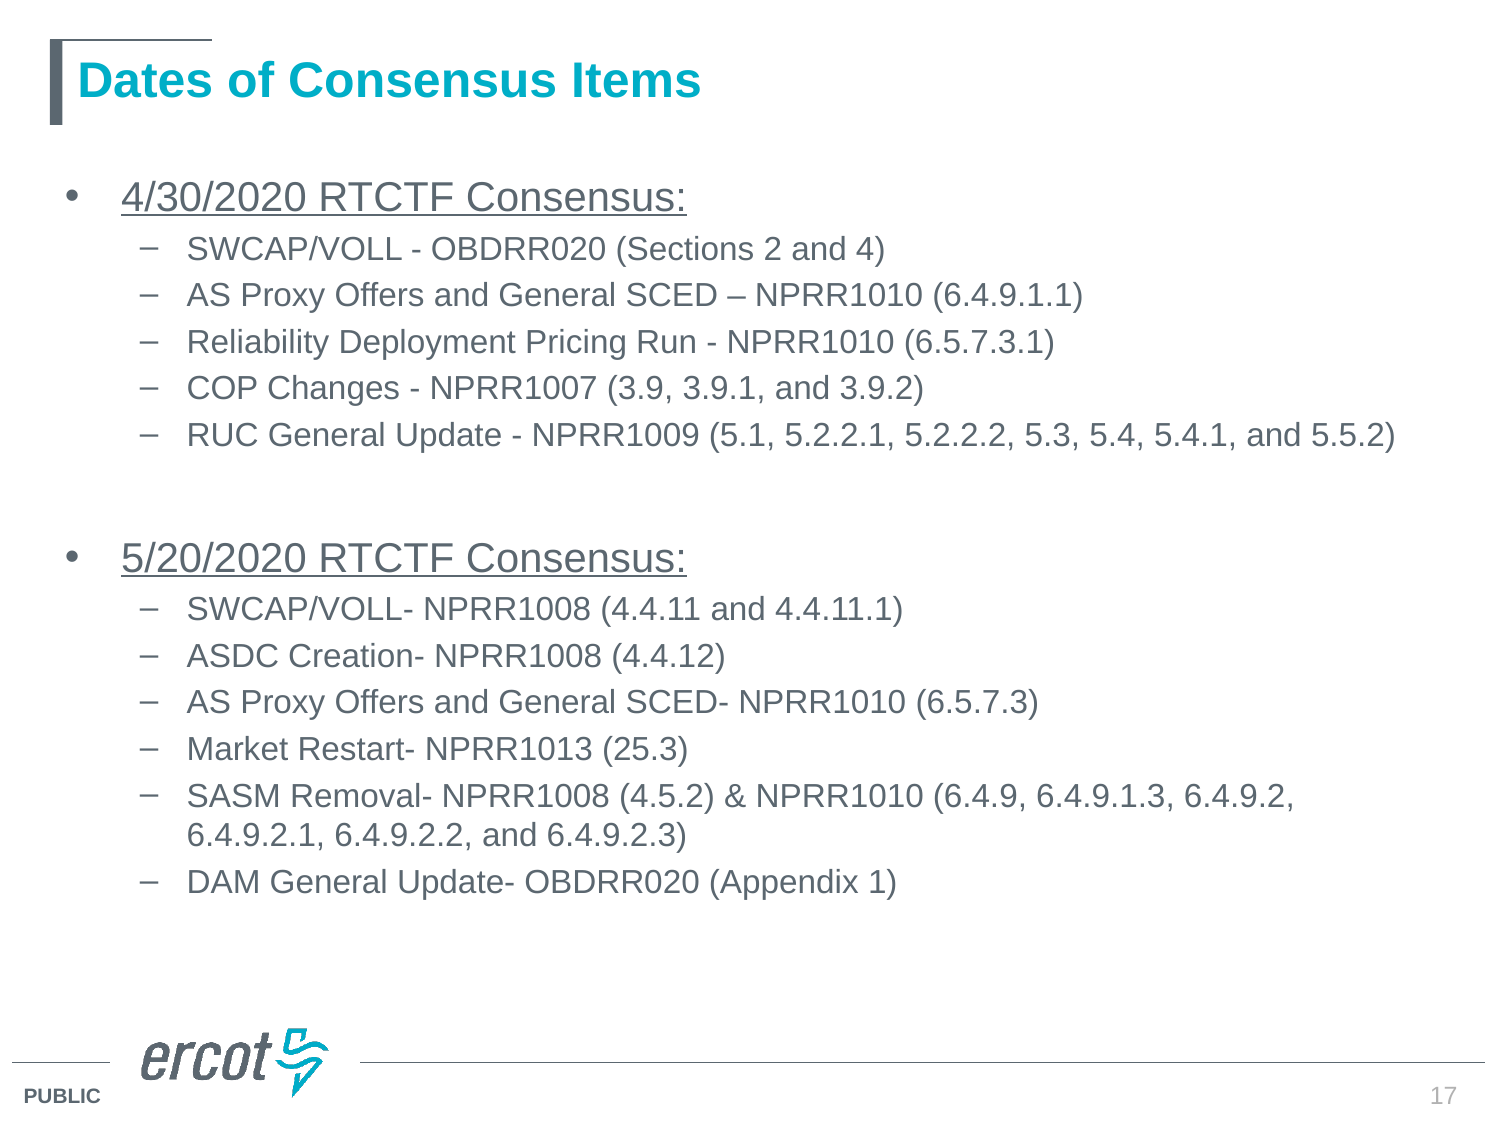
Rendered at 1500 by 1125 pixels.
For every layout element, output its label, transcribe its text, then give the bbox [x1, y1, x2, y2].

slide_number 17 [1400, 1076, 1488, 1113]
title Dates of Consensus Items [62, 39, 1450, 125]
picture [137, 1024, 332, 1100]
list 4/30/2020 RTCTF Consensus: SWCAP/VOLL - OBDRR020 (Sections 2 and 4) AS Proxy Offers and General SCED – NPRR1010 (6.4.9.1.1) Reliability Deployment Pricing Run - NPRR1010 (6.5.7.3.1) COP Changes - NPRR1007 (3.9, 3.9.1, and 3.9.2) RUC General Update - NPRR1009 (5.1, 5.2.2.1, 5.2.2.2, 5.3, 5.4, 5.4.1, and 5.5.2) 5/20/2020 RTCTF Consensus: SWCAP/VOLL- NPRR1008 (4.4.11 and 4.4.11.1) ASDC Creation- NPRR1008 (4.4.12) AS Proxy Offers and General SCED- NPRR1010 (6.5.7.3) Market Restart- NPRR1013 (25.3) SASM Removal- NPRR1008 (4.5.2) & NPRR1010 (6.4.9, 6.4.9.1.3, 6.4.9.2, 6.4.9.2.1, 6.4.9.2.2, and 6.4.9.2.3) DAM General Update- OBDRR020 (Appendix 1) [50, 162, 1450, 992]
